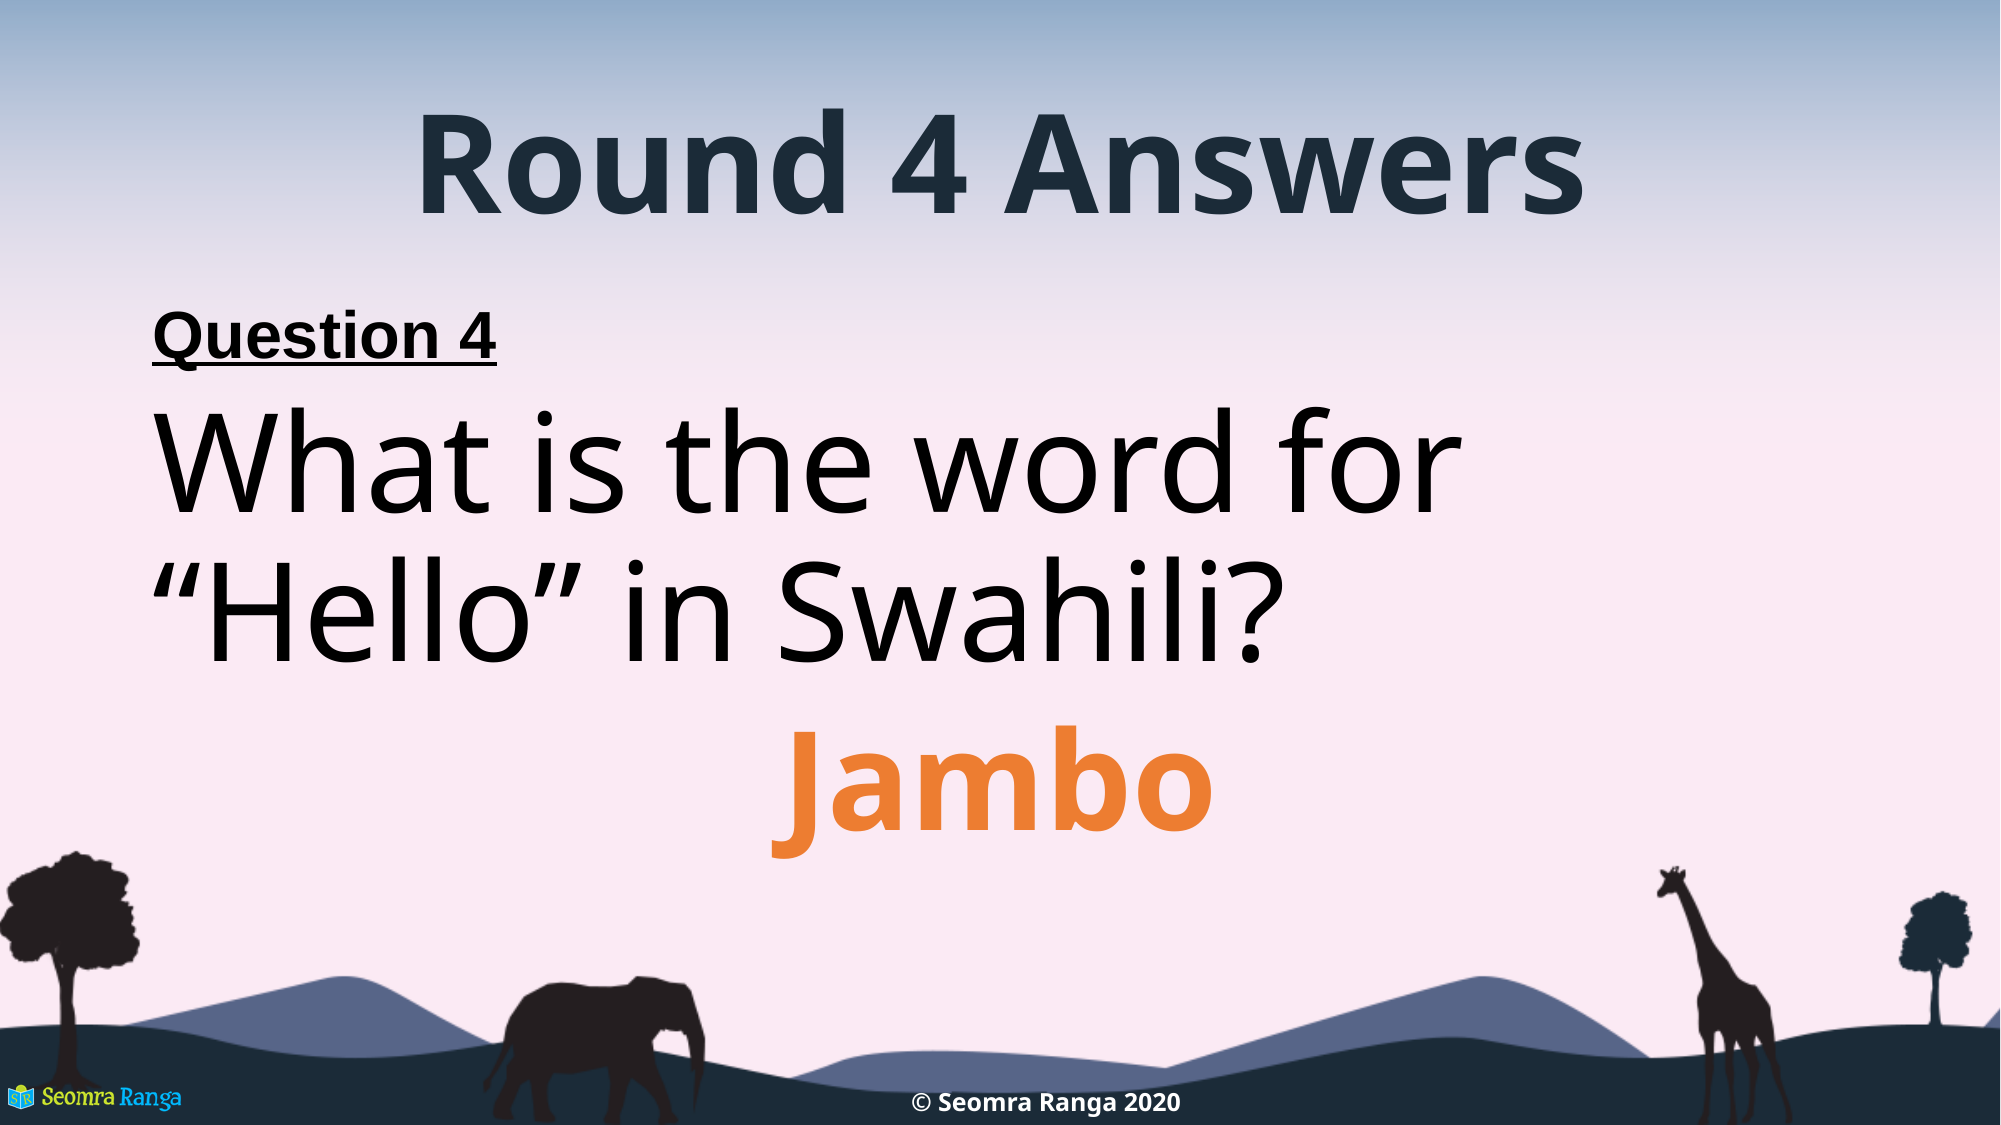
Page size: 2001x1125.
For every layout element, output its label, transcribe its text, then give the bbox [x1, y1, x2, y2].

list Question 4 What is the word for “Hello” in Swahili? Jambo [137, 293, 1863, 1014]
picture [0, 0, 2001, 1125]
text_box © Seomra Ranga 2020 www.seomraranga.com [762, 1079, 1330, 1125]
title Round 4 Answers [137, 59, 1863, 278]
